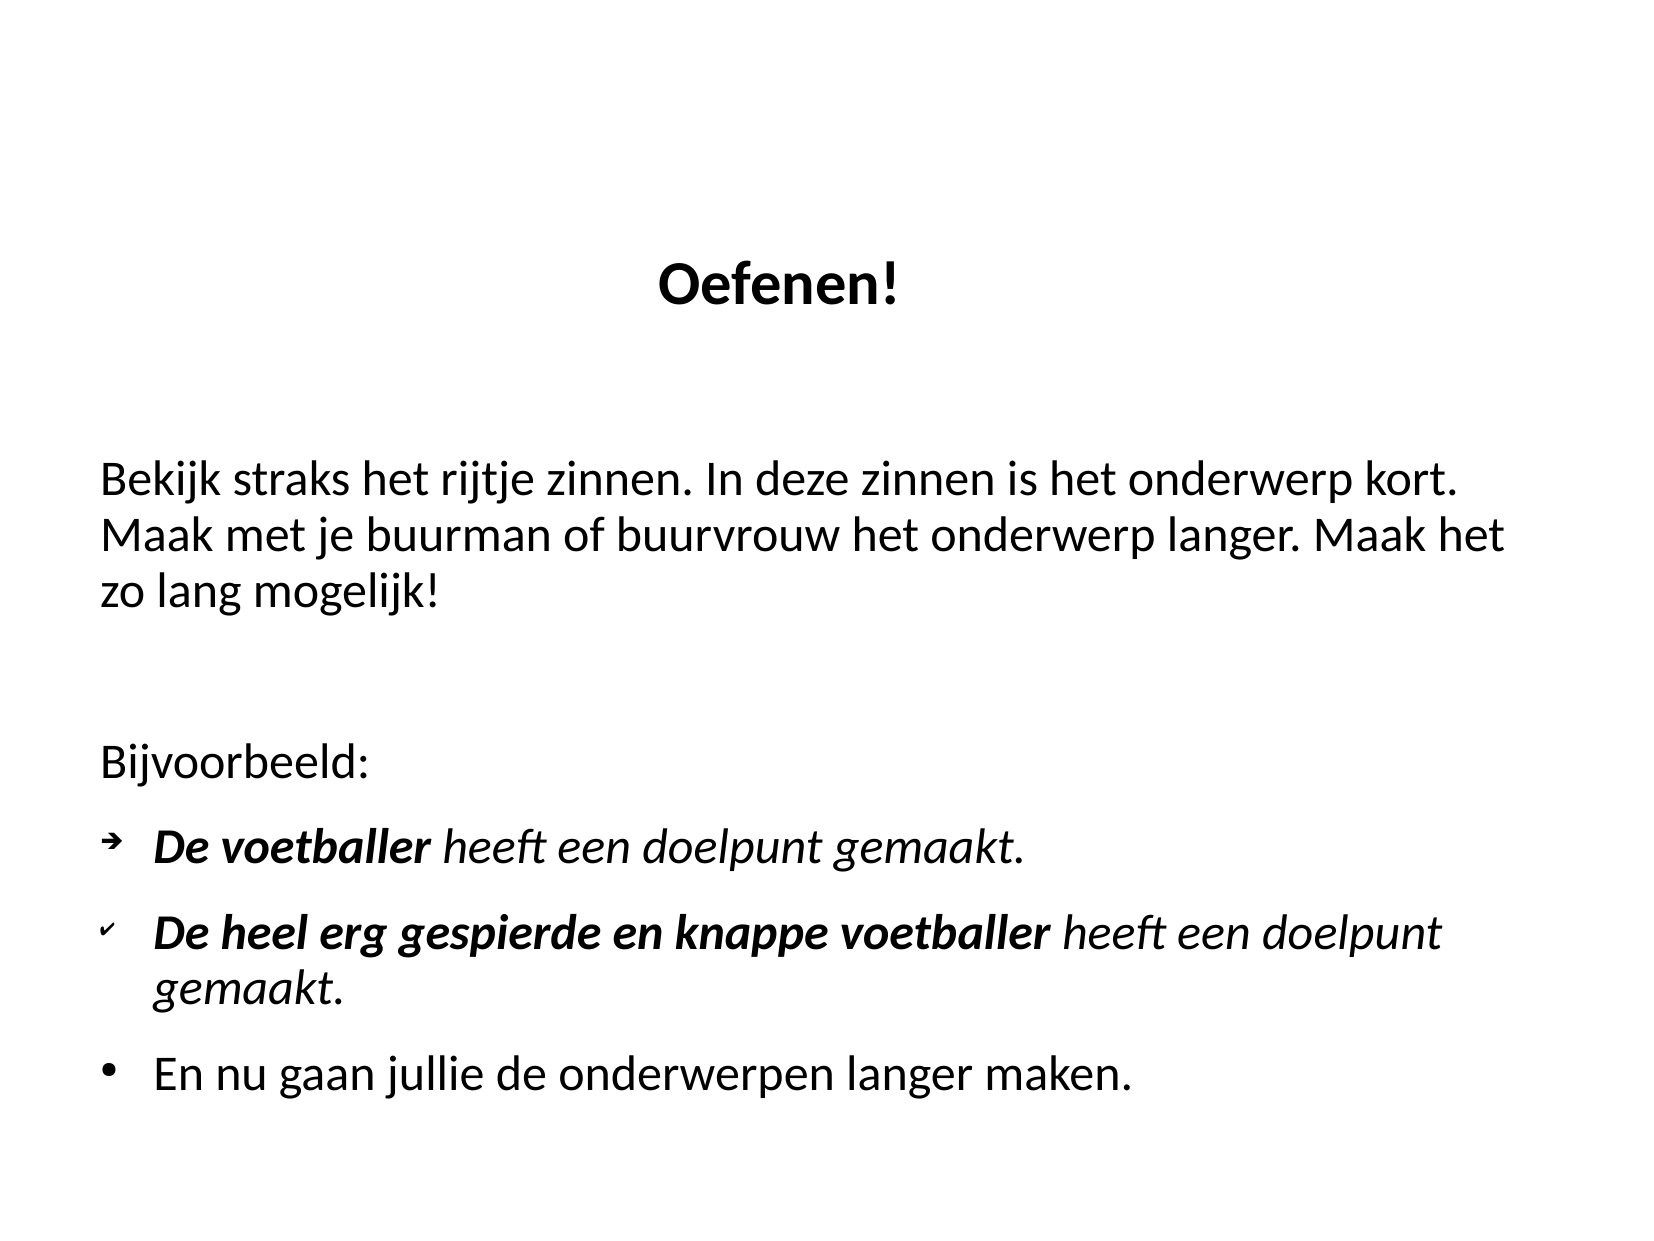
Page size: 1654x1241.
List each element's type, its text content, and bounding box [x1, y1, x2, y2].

title Oefenen! [35, 176, 1524, 384]
list Bekijk straks het rijtje zinnen. In deze zinnen is het onderwerp kort. Maak met je buurman of buurvrouw het onderwerp langer. Maak het zo lang mogelijk! Bijvoorbeeld: De voetballer heeft een doelpunt gemaakt. De heel erg gespierde en knappe voetballer heeft een doelpunt gemaakt. En nu gaan jullie de onderwerpen langer maken. [82, 301, 1538, 1164]
